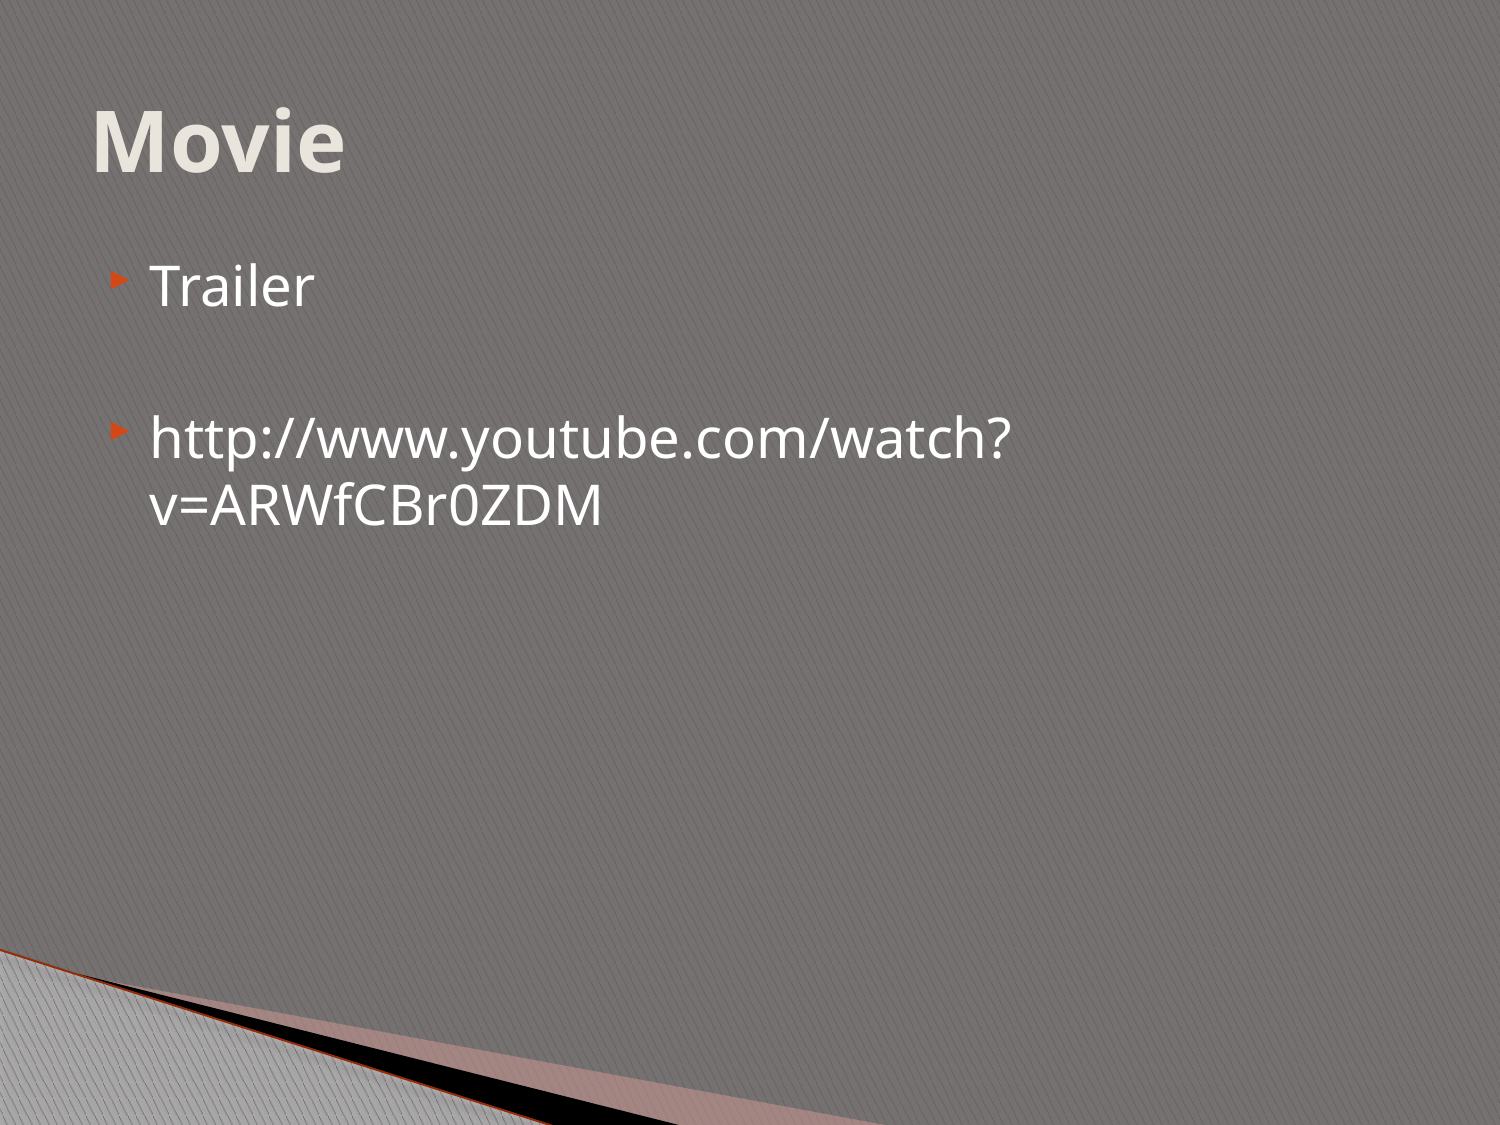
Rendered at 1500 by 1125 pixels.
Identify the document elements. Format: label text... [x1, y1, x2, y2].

title Movie [75, 45, 1425, 233]
list Trailer http://www.youtube.com/watch?v=ARWfCBr0ZDM [75, 243, 1425, 986]
